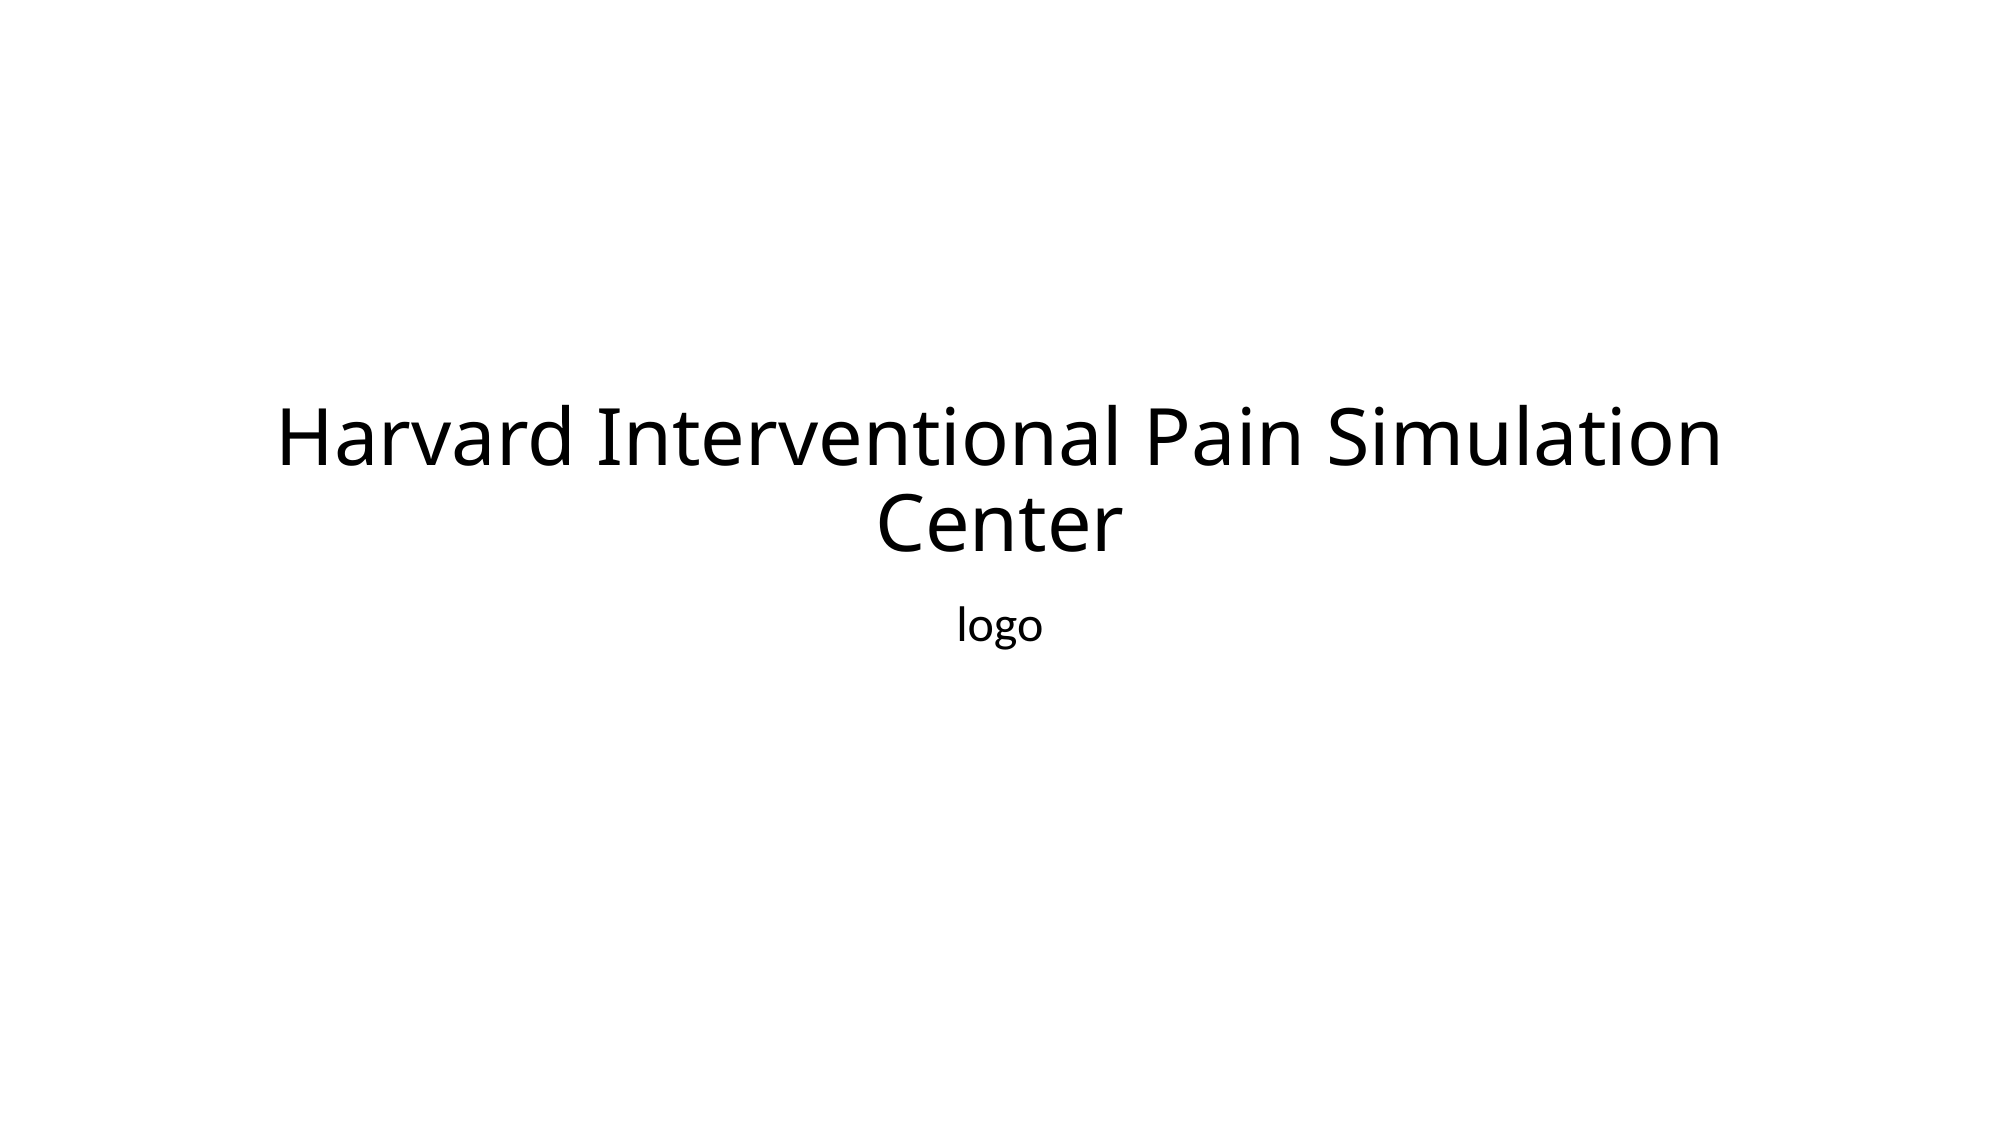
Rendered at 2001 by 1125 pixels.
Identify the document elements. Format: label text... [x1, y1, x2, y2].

title Harvard Interventional Pain Simulation Center [249, 184, 1750, 576]
subtitle logo [249, 590, 1750, 863]
